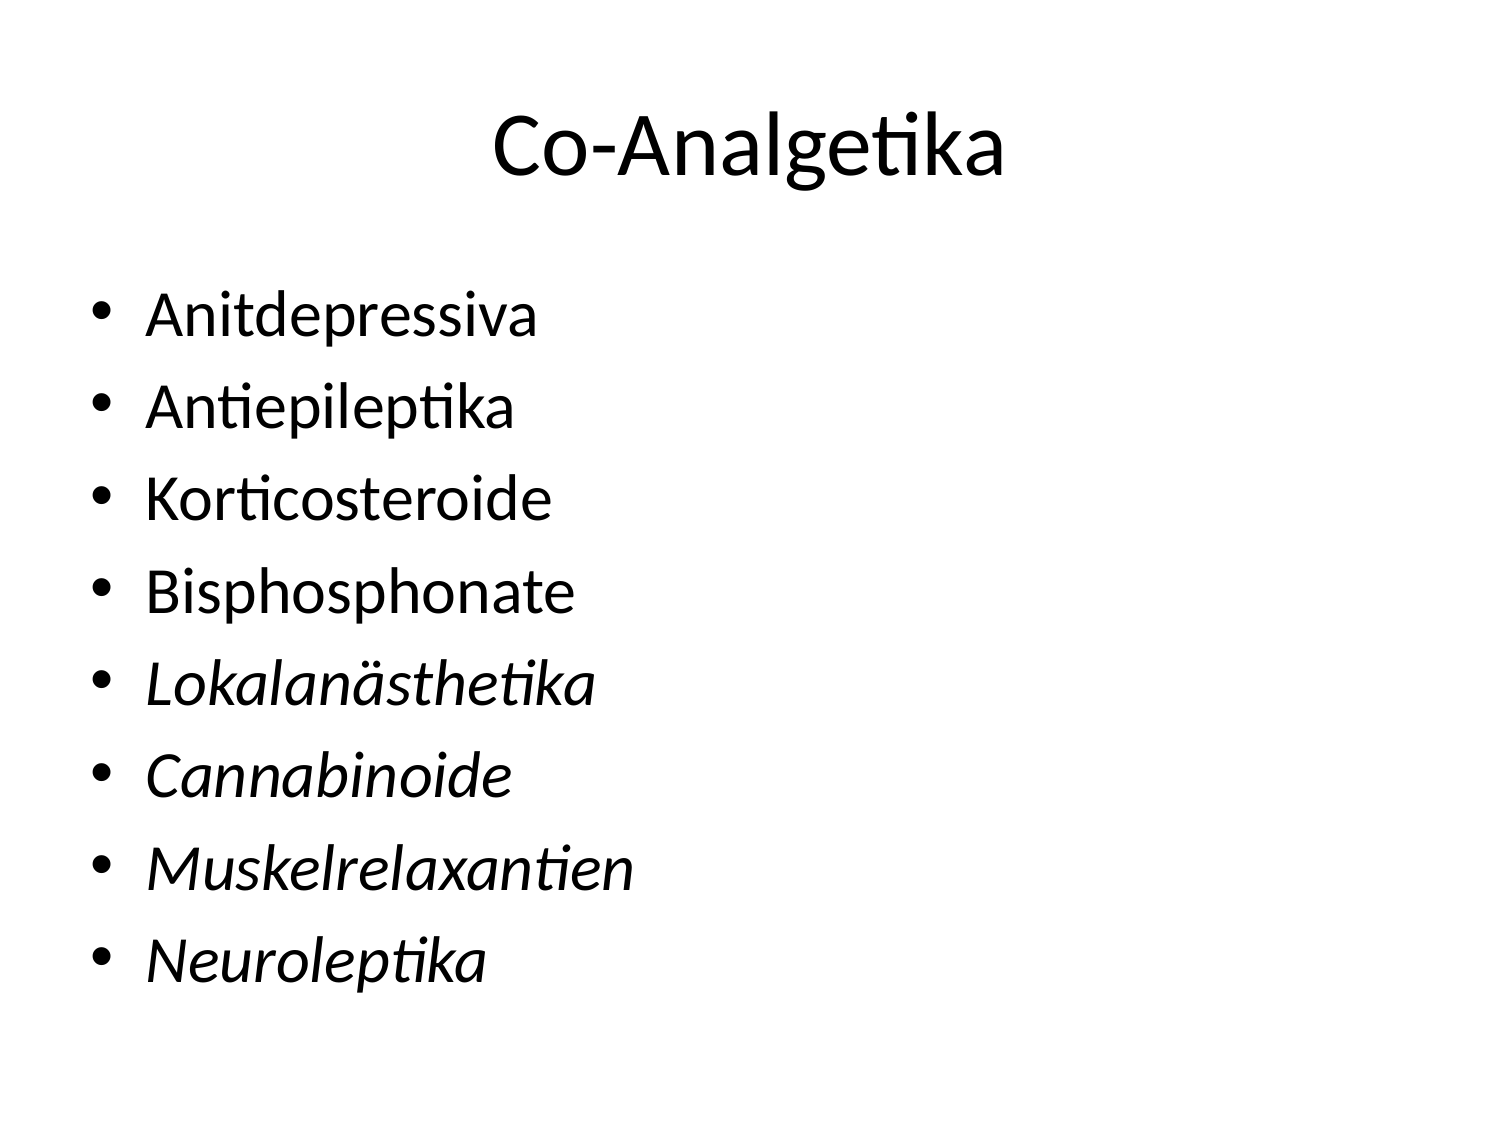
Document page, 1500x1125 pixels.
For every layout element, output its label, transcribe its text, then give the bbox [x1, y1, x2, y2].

list Anitdepressiva Antiepileptika Korticosteroide Bisphosphonate Lokalanästhetika Cannabinoide Muskelrelaxantien Neuroleptika [75, 262, 1425, 1005]
title Co-Analgetika [75, 45, 1425, 233]
